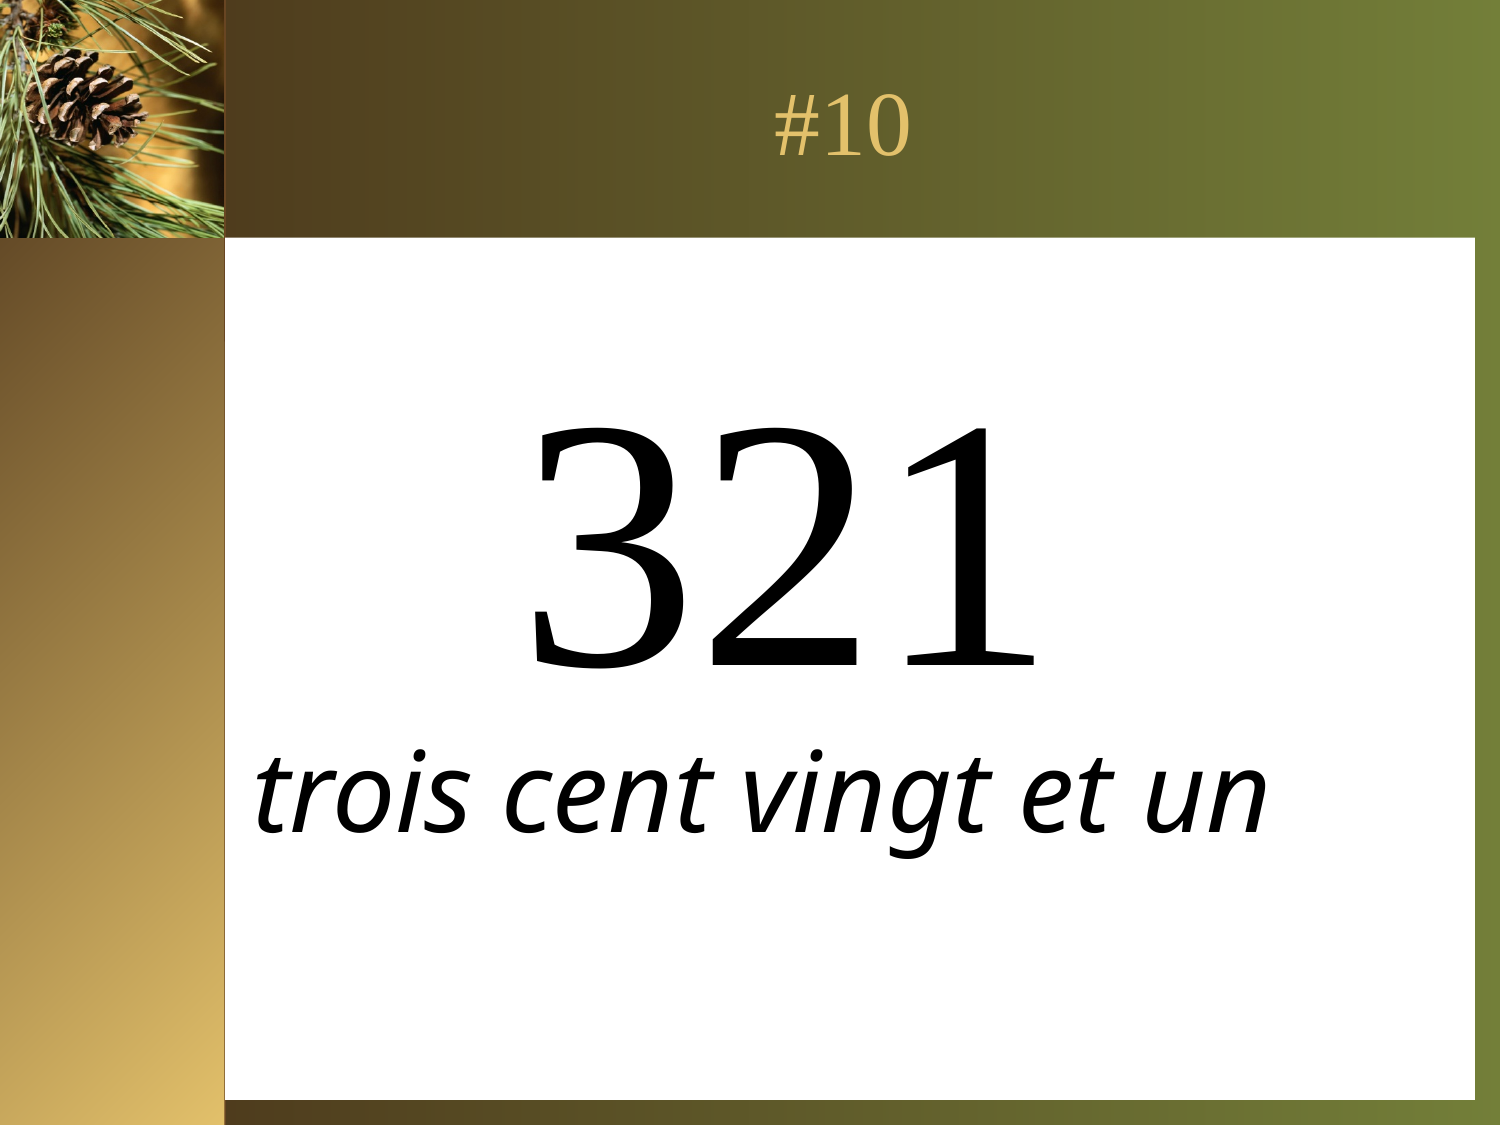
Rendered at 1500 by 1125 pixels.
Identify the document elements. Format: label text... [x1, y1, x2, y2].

picture [0, 0, 224, 238]
title #10 [249, 24, 1438, 213]
text_box trois cent vingt et un [124, 712, 1400, 886]
text_box 321 [437, 299, 1138, 712]
